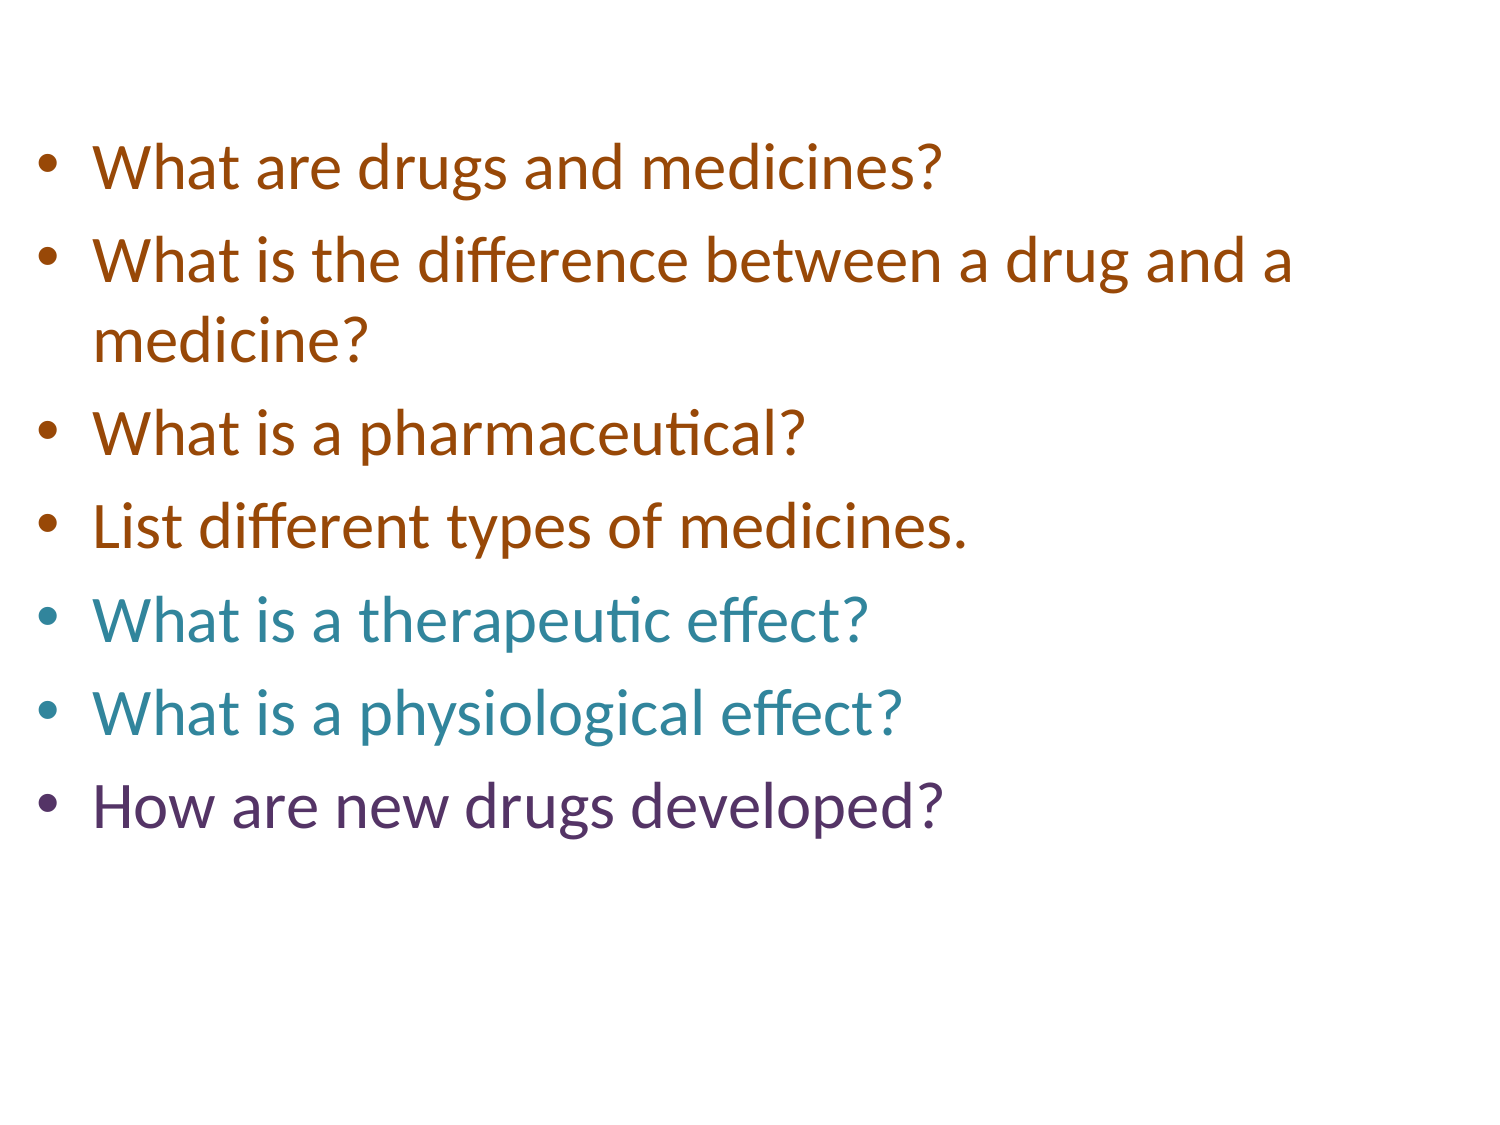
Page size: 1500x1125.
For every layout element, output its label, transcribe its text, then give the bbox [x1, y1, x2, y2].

list What are drugs and medicines? What is the difference between a drug and a medicine? What is a pharmaceutical? List different types of medicines. What is a therapeutic effect? What is a physiological effect? How are new drugs developed? [21, 114, 1500, 1069]
